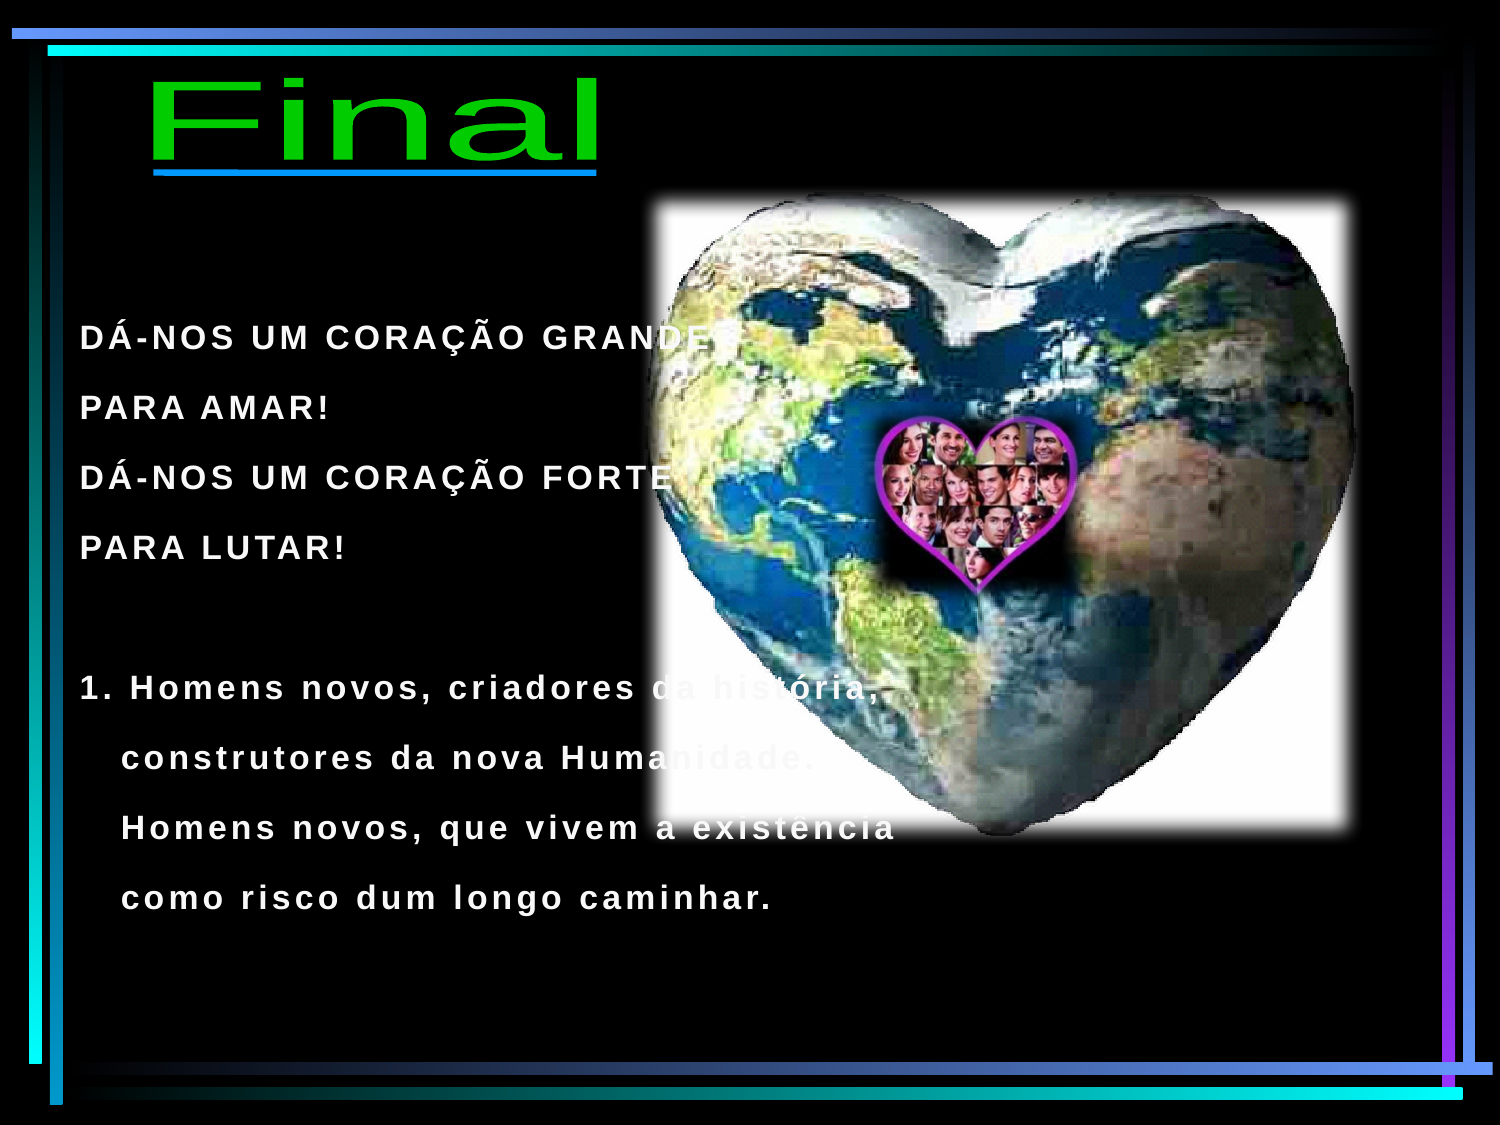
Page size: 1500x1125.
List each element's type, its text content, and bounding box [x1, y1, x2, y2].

picture [638, 184, 1364, 847]
text_box DÁ-NOS UM CORAÇÃO GRANDE PARA AMAR! DÁ-NOS UM CORAÇÃO FORTE PARA LUTAR! 1. Homens novos, criadores da história, construtores da nova Humanidade. Homens novos, que vivem a existência como risco dum longo caminhar. [64, 301, 1430, 946]
